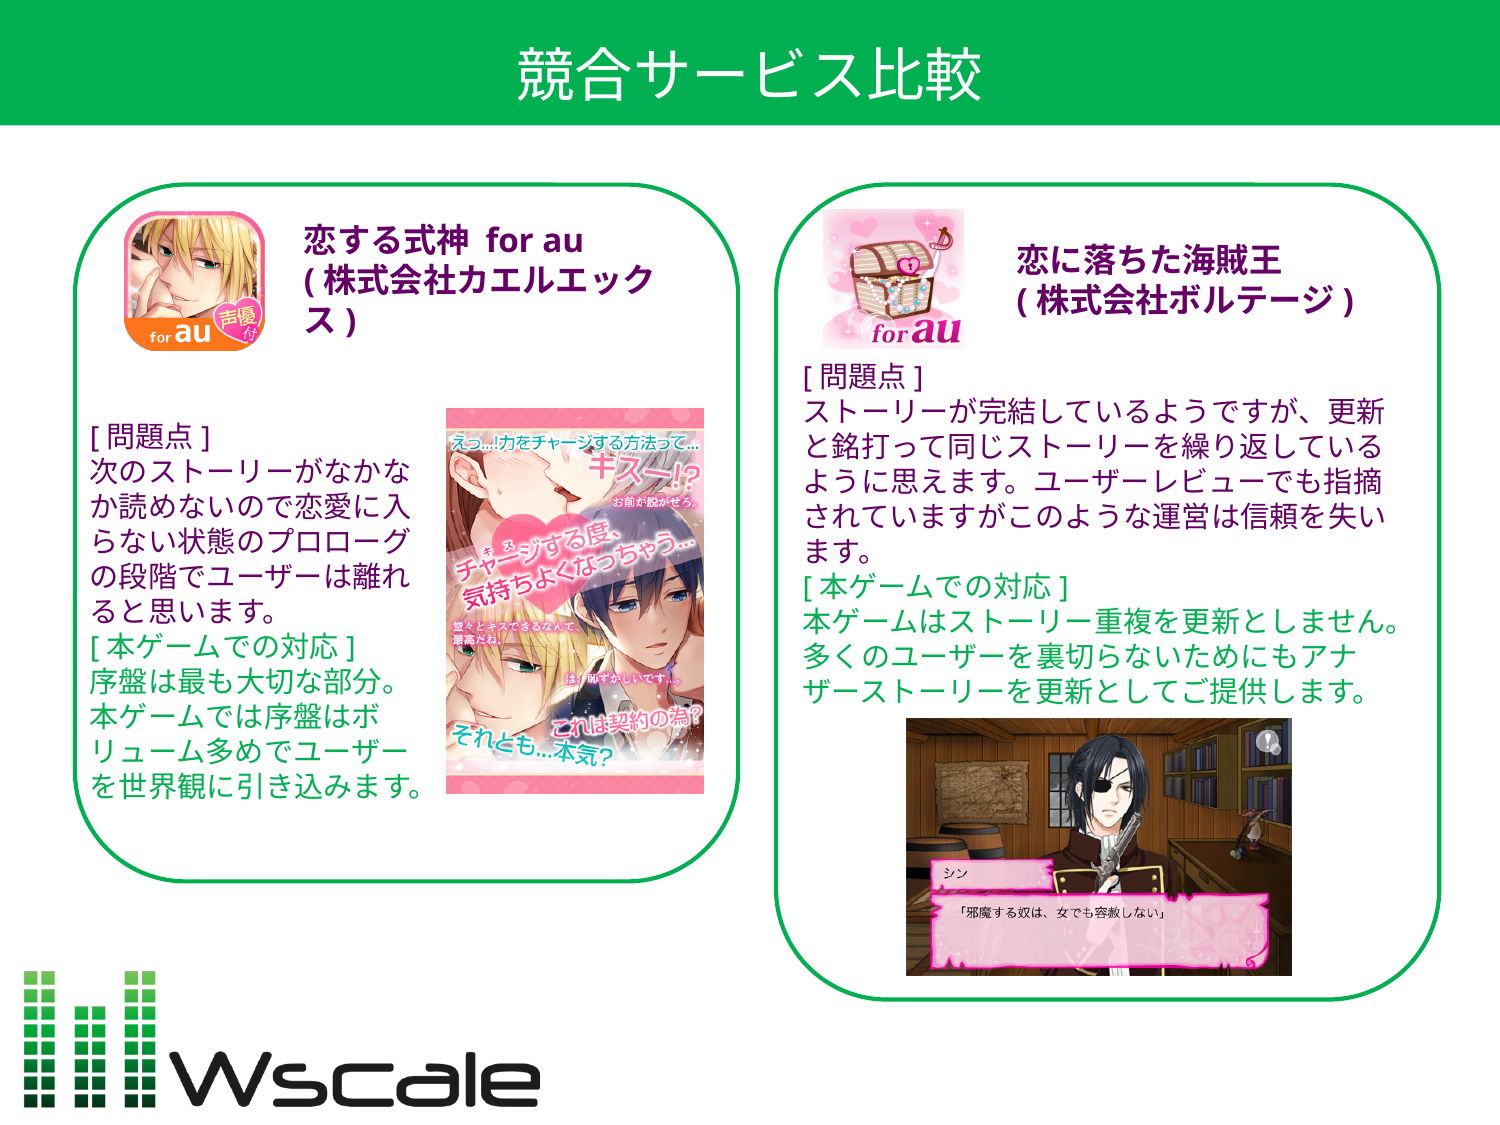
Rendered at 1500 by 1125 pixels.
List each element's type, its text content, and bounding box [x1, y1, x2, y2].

picture [445, 408, 704, 795]
text_box 恋に落ちた海賊王 (株式会社ボルテージ) [1001, 208, 1425, 350]
picture [823, 208, 965, 350]
picture [905, 718, 1292, 976]
text_box [問題点] ストーリーが完結しているようですが、更新と銘打って同じストーリーを繰り返しているように思えます。ユーザーレビューでも指摘されていますがこのような運営は信頼を失います。 [本ゲームでの対応] 本ゲームはストーリー重複を更新としません。多くのユーザーを裏切らないためにもアナザーストーリーを更新としてご提供します。 [787, 303, 1410, 762]
text_box [問題点] 次のストーリーがなかなか読めないので恋愛に入らない状態のプロローグの段階でユーザーは離れると思います。 [本ゲームでの対応] 序盤は最も大切な部分。本ゲームでは序盤はボリューム多めでユーザー を世界観に引き込みます。 [75, 374, 455, 848]
text_box 恋する式神 for au (株式会社カエルエックス) [289, 208, 713, 350]
picture [124, 210, 265, 352]
text_box [72, 182, 741, 884]
text_box 競合サービス比較 [74, 30, 1425, 117]
picture [0, 954, 561, 1125]
text_box [773, 182, 1442, 1002]
